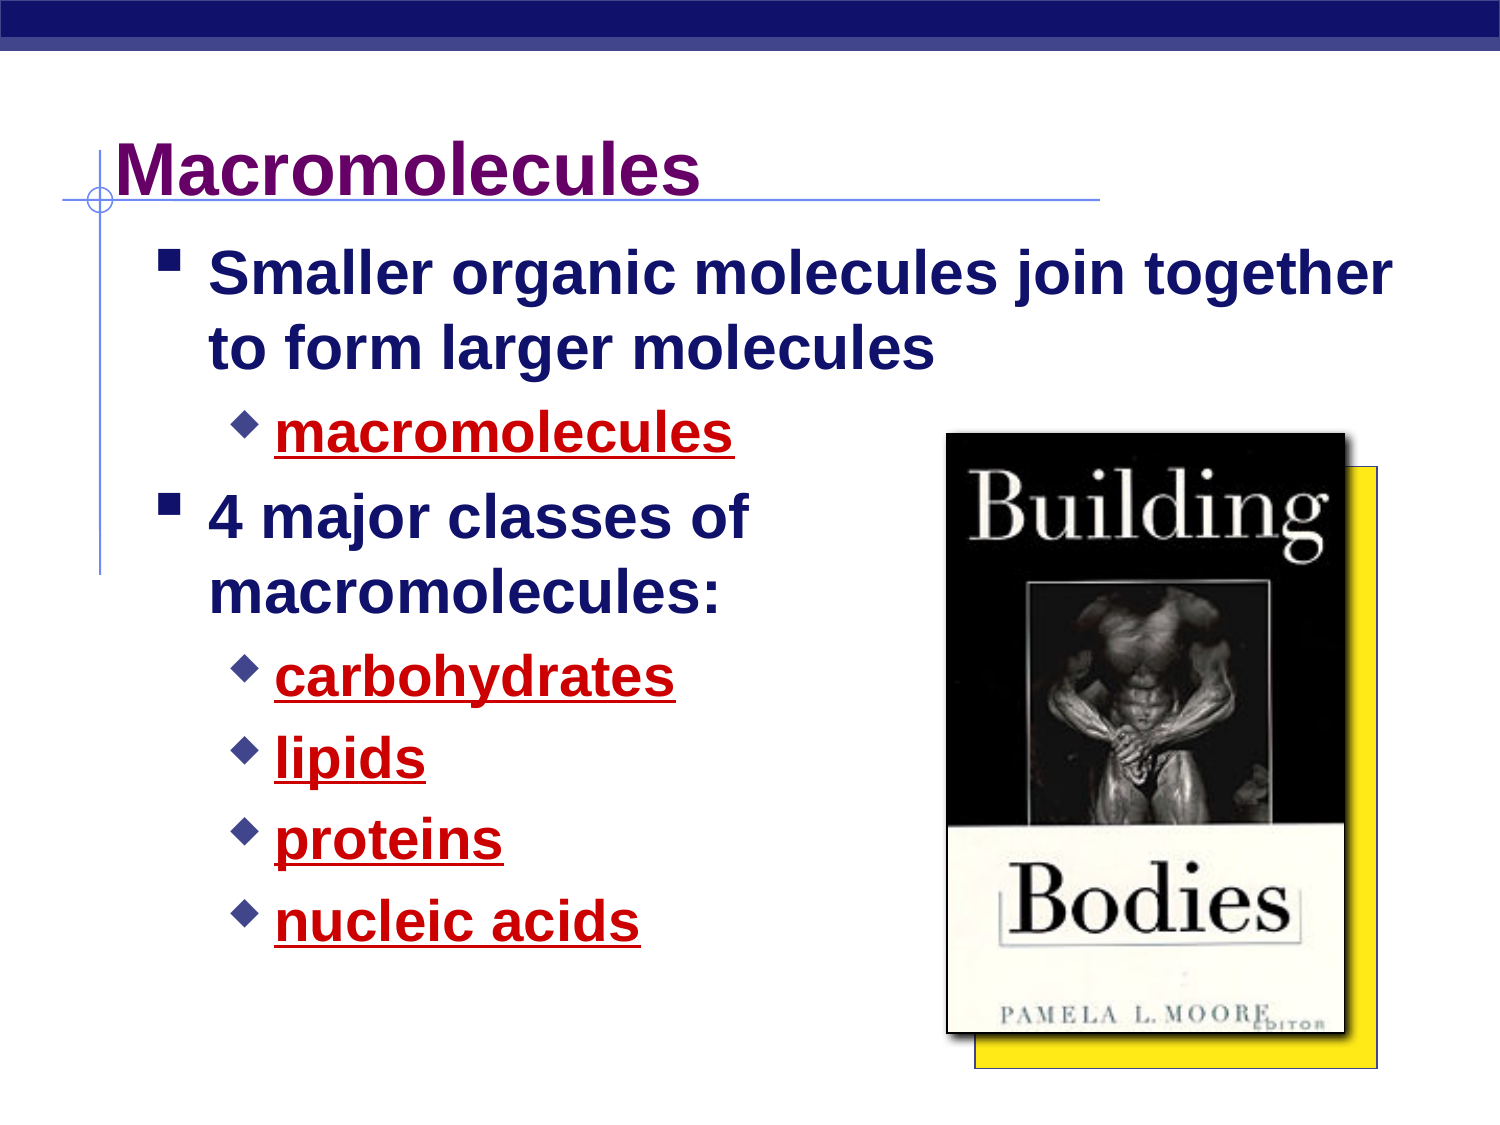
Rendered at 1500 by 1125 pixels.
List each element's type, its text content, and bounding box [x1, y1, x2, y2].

list Smaller organic molecules join together to form larger molecules macromolecules 4 major classes of macromolecules: carbohydrates lipids proteins nucleic acids [137, 224, 1438, 1038]
title Macromolecules [99, 112, 1376, 238]
picture [947, 433, 1344, 1033]
text_box [975, 1038, 1378, 1069]
